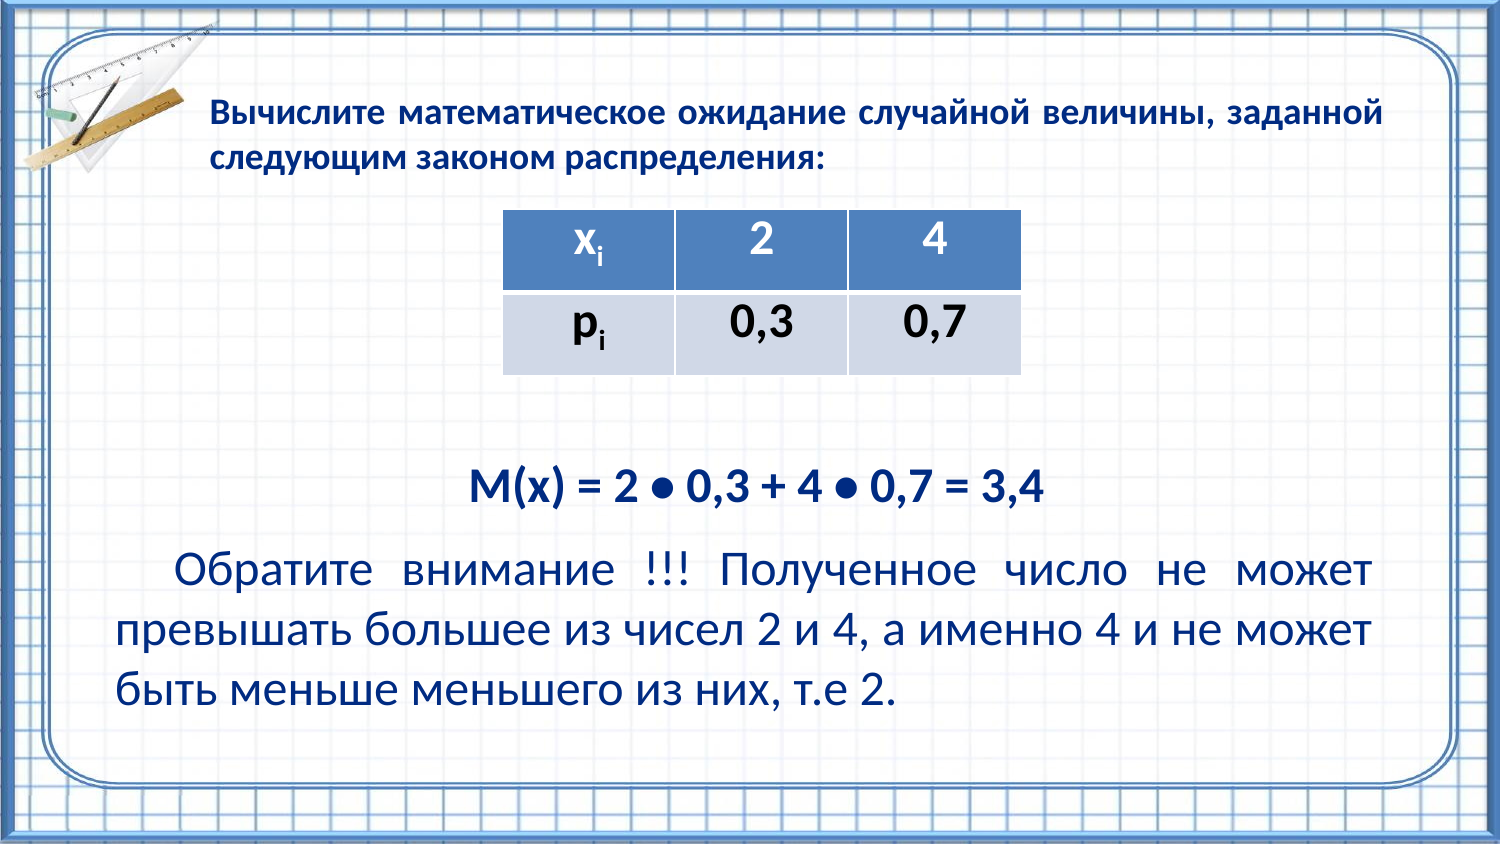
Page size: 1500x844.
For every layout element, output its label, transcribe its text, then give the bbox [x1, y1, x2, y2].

table_cell pi [503, 295, 674, 375]
table_cell 0,7 [849, 295, 1021, 375]
table_header 4 [849, 210, 1021, 290]
picture [0, 0, 1500, 844]
table_header 2 [676, 210, 847, 290]
table_cell 0,3 [676, 295, 847, 375]
table_header xi [503, 210, 674, 290]
text_box Вычислите математическое ожидание случайной величины, заданной следующим законом распределения: [194, 79, 1400, 184]
text_box Обратите внимание !!! Полученное число не может превышать большее из чисел 2 и 4, а именно 4 и не может быть меньше меньшего из них, т.е 2. [100, 528, 1388, 723]
text_box M(x) = 2 • 0,3 + 4 • 0,7 = 3,4 [383, 445, 1152, 521]
